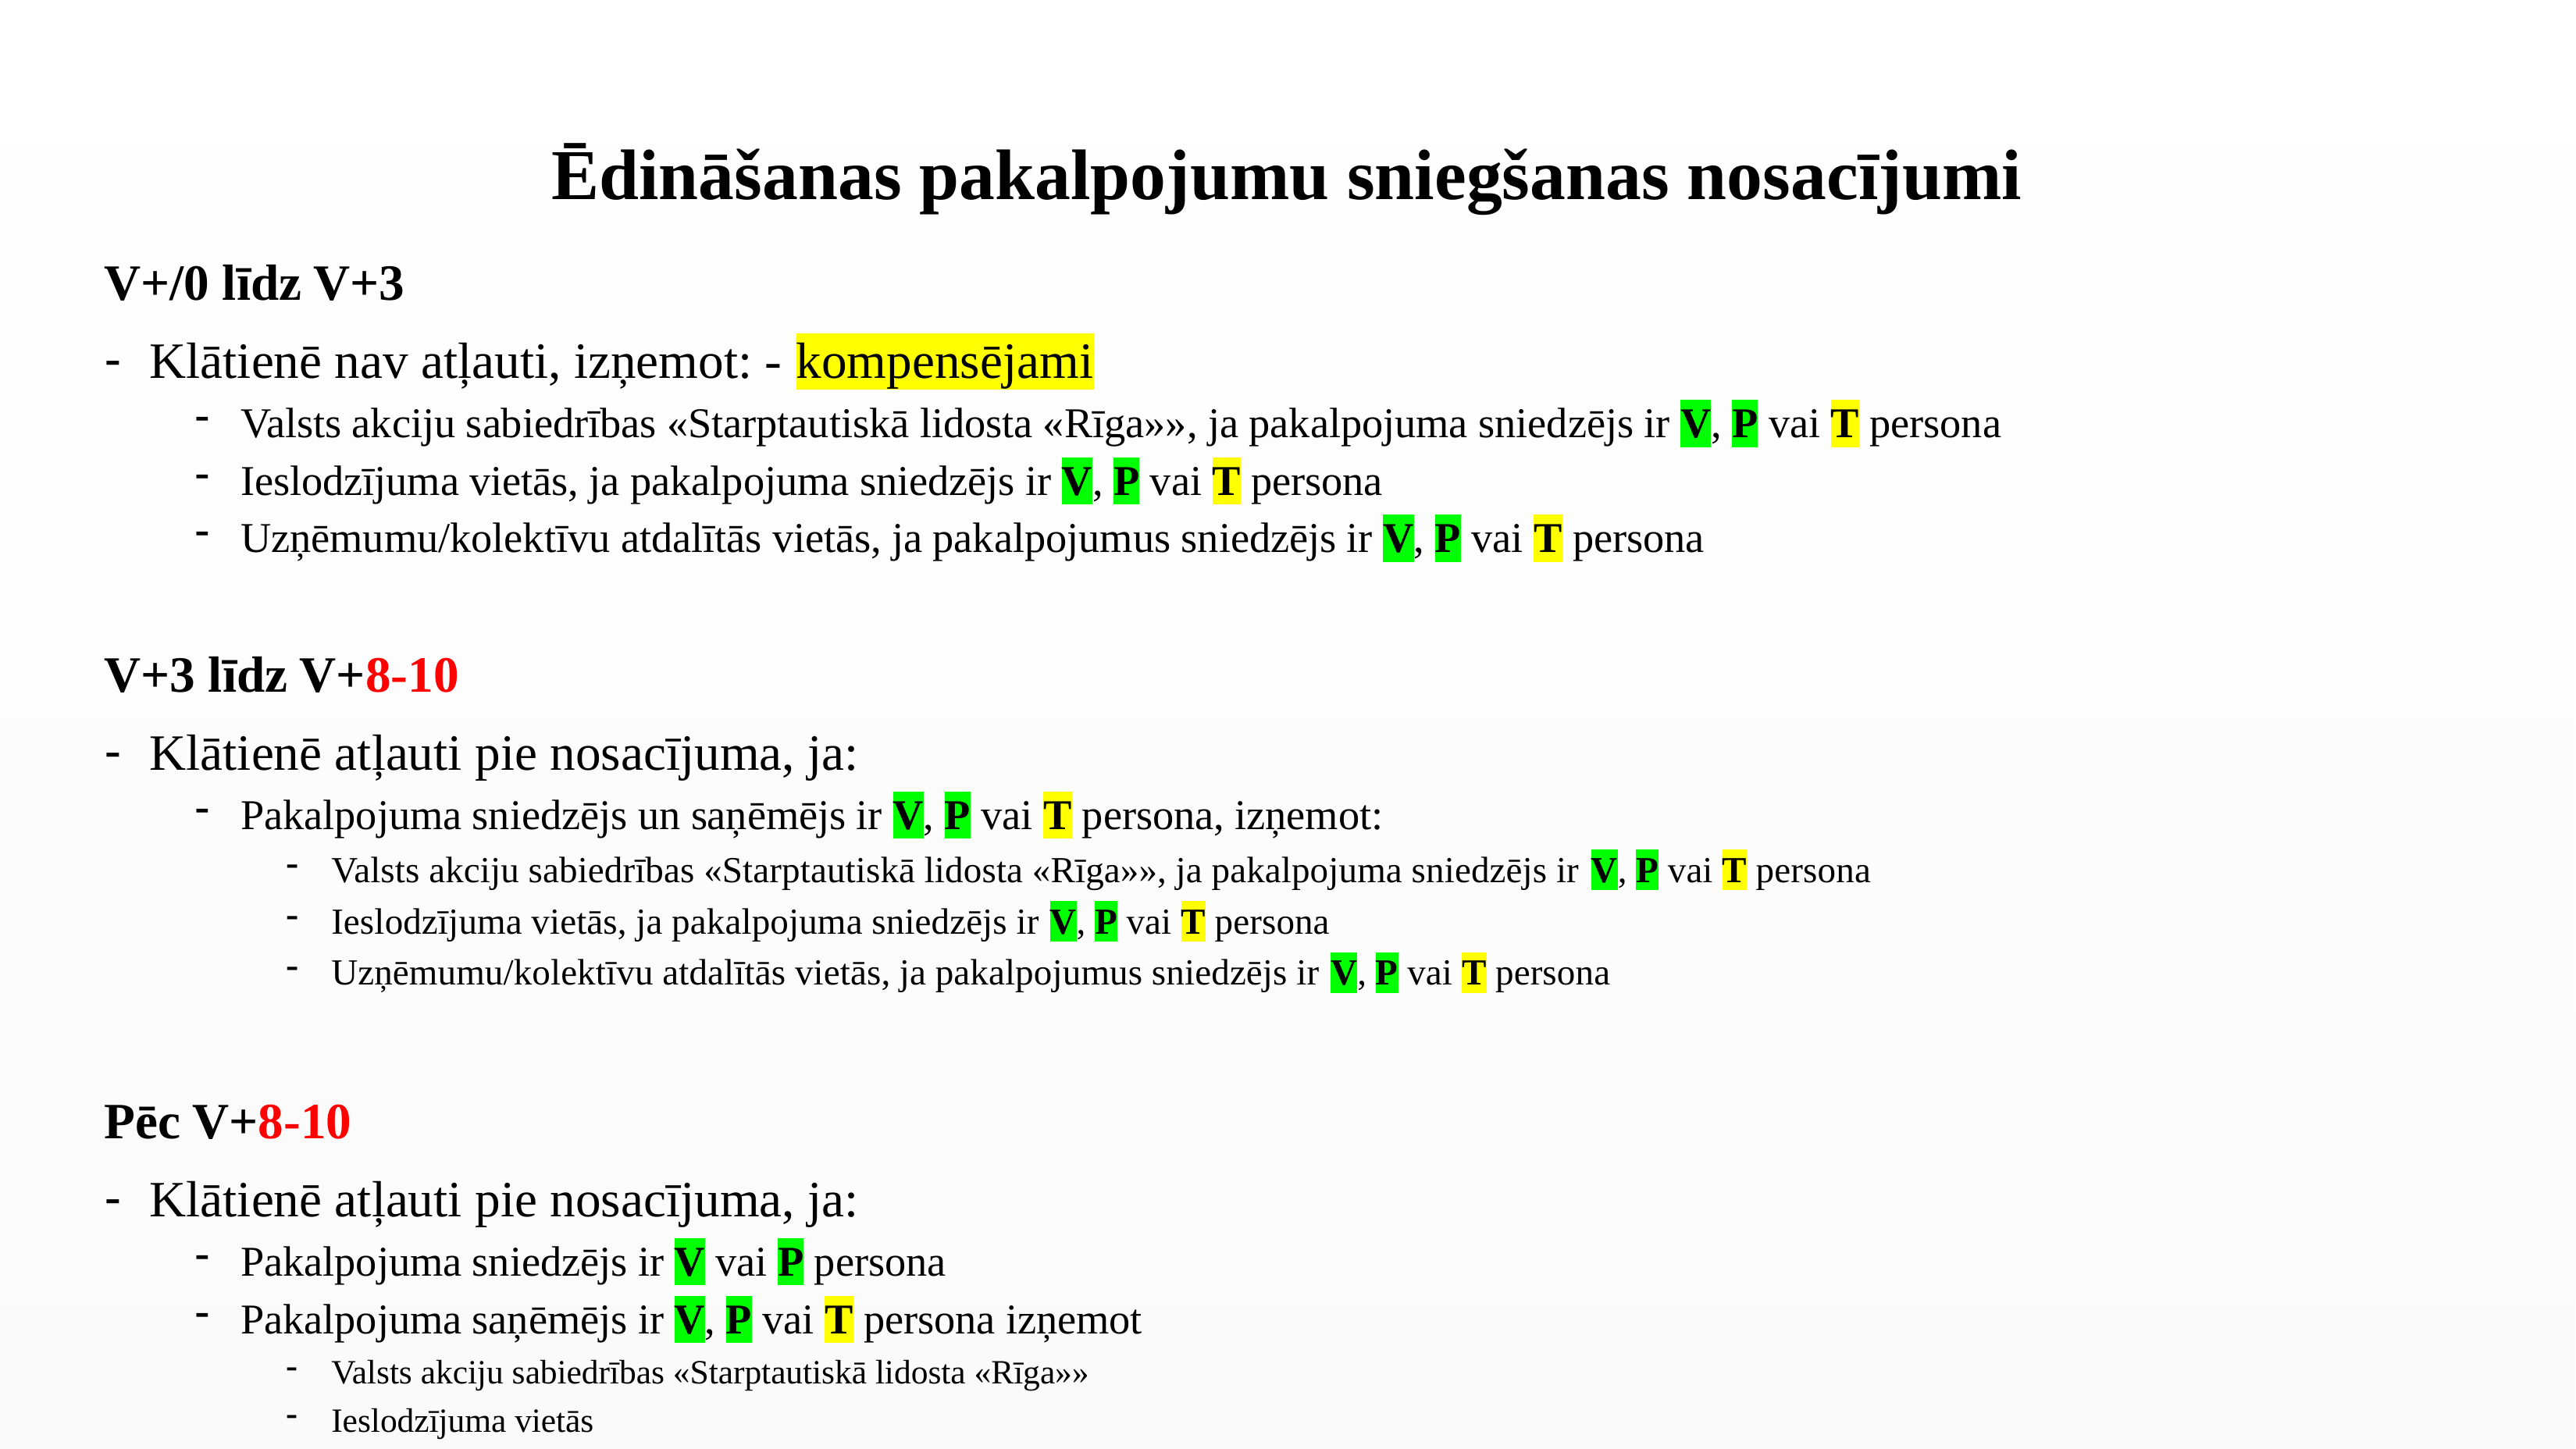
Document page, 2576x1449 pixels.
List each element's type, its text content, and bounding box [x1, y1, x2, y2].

title Ēdināšanas pakalpojumu sniegšanas nosacījumi [176, 77, 2399, 250]
list V+/0 līdz V+3 Klātienē nav atļauti, izņemot: - kompensējami Valsts akciju sabiedrības «Starptautiskā lidosta «Rīga»», ja pakalpojuma sniedzējs ir V, P vai T persona Ieslodzījuma vietās, ja pakalpojuma sniedzējs ir V, P vai T persona Uzņēmumu/kolektīvu atdalītās vietās, ja pakalpojumus sniedzējs ir V, P vai T persona V+3 līdz V+8-10 Klātienē atļauti pie nosacījuma, ja: Pakalpojuma sniedzējs un saņēmējs ir V, P vai T persona, izņemot: Valsts akciju sabiedrības «Starptautiskā lidosta «Rīga»», ja pakalpojuma sniedzējs ir V, P vai T persona Ieslodzījuma vietās, ja pakalpojuma sniedzējs ir V, P vai T persona Uzņēmumu/kolektīvu atdalītās vietās, ja pakalpojumus sniedzējs ir V, P vai T persona Pēc V+8-10 Klātienē atļauti pie nosacījuma, ja: Pakalpojuma sniedzējs ir V vai P persona Pakalpojuma saņēmējs ir V, P vai T persona izņemot Valsts akciju sabiedrības «Starptautiskā lidosta «Rīga»» Ieslodzījuma vietās [92, 250, 2507, 1449]
